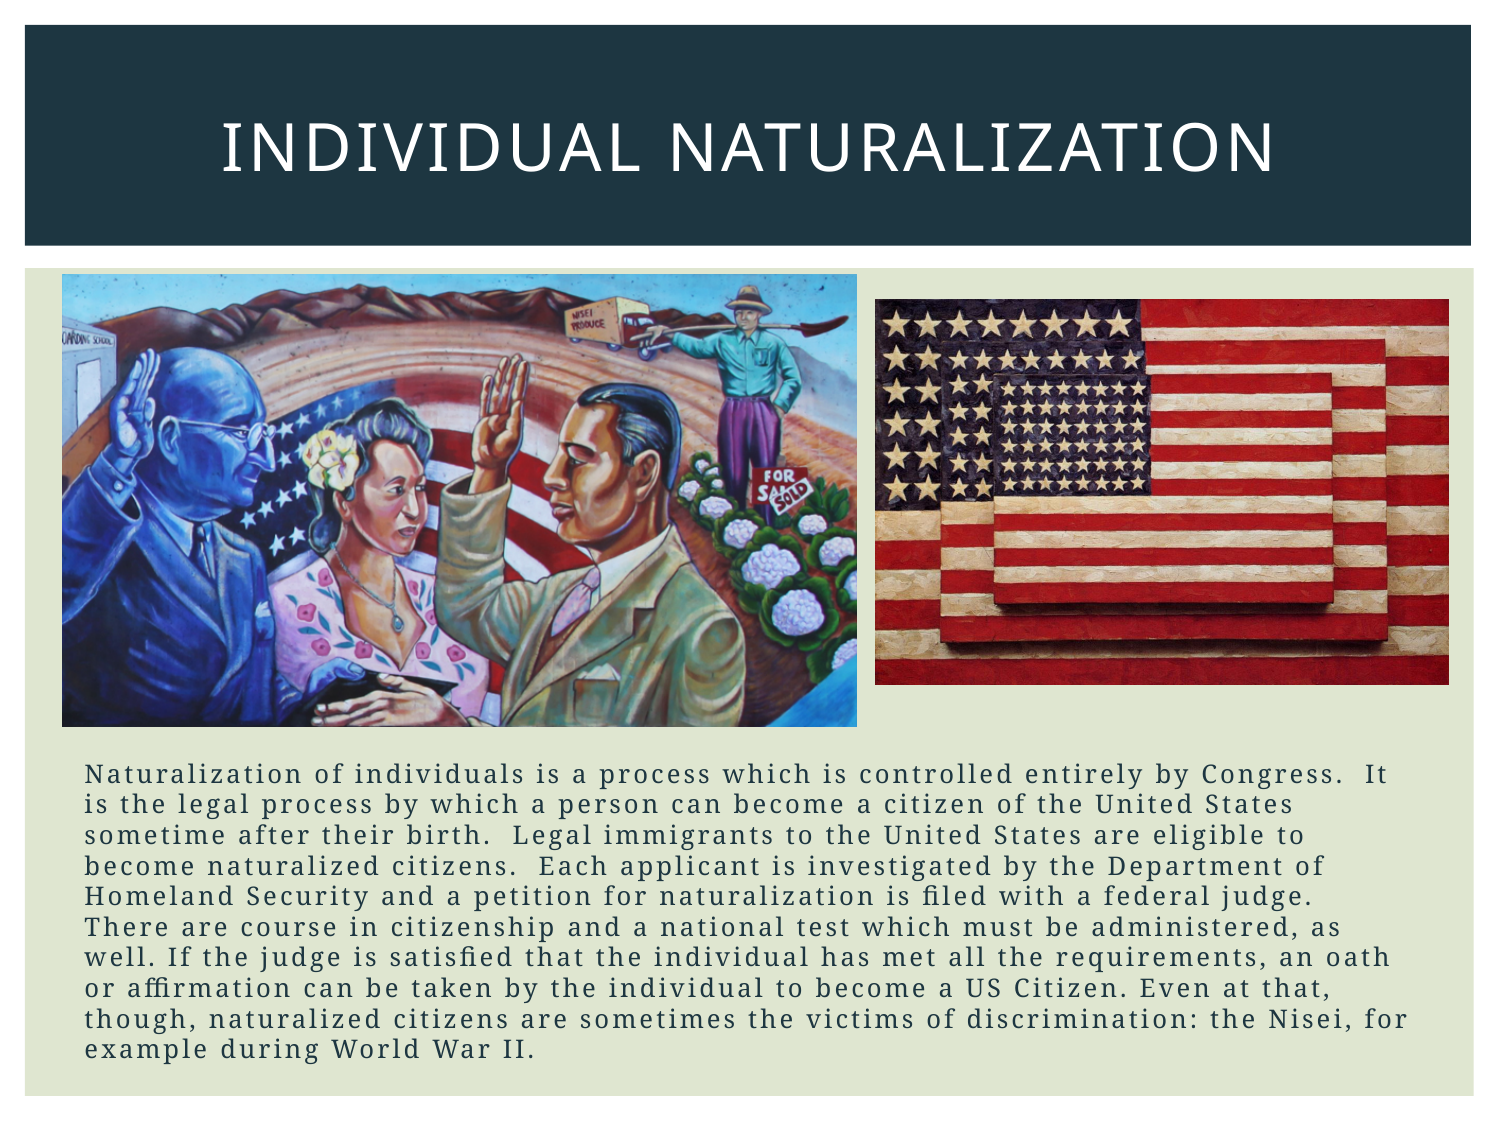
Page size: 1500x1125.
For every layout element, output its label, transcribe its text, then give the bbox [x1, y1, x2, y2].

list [62, 274, 857, 728]
picture [874, 299, 1449, 685]
list Naturalization of individuals is a process which is controlled entirely by Congress. It is the legal process by which a person can become a citizen of the United States sometime after their birth. Legal immigrants to the United States are eligible to become naturalized citizens. Each applicant is investigated by the Department of Homeland Security and a petition for naturalization is filed with a federal judge. There are course in citizenship and a national test which must be administered, as well. If the judge is satisfied that the individual has met all the requirements, an oath or affirmation can be taken by the individual to become a US Citizen. Even at that, though, naturalized citizens are sometimes the victims of discrimination: the Nisei, for example during World War II. [62, 750, 1438, 1075]
title Individual naturalization [62, 58, 1438, 232]
